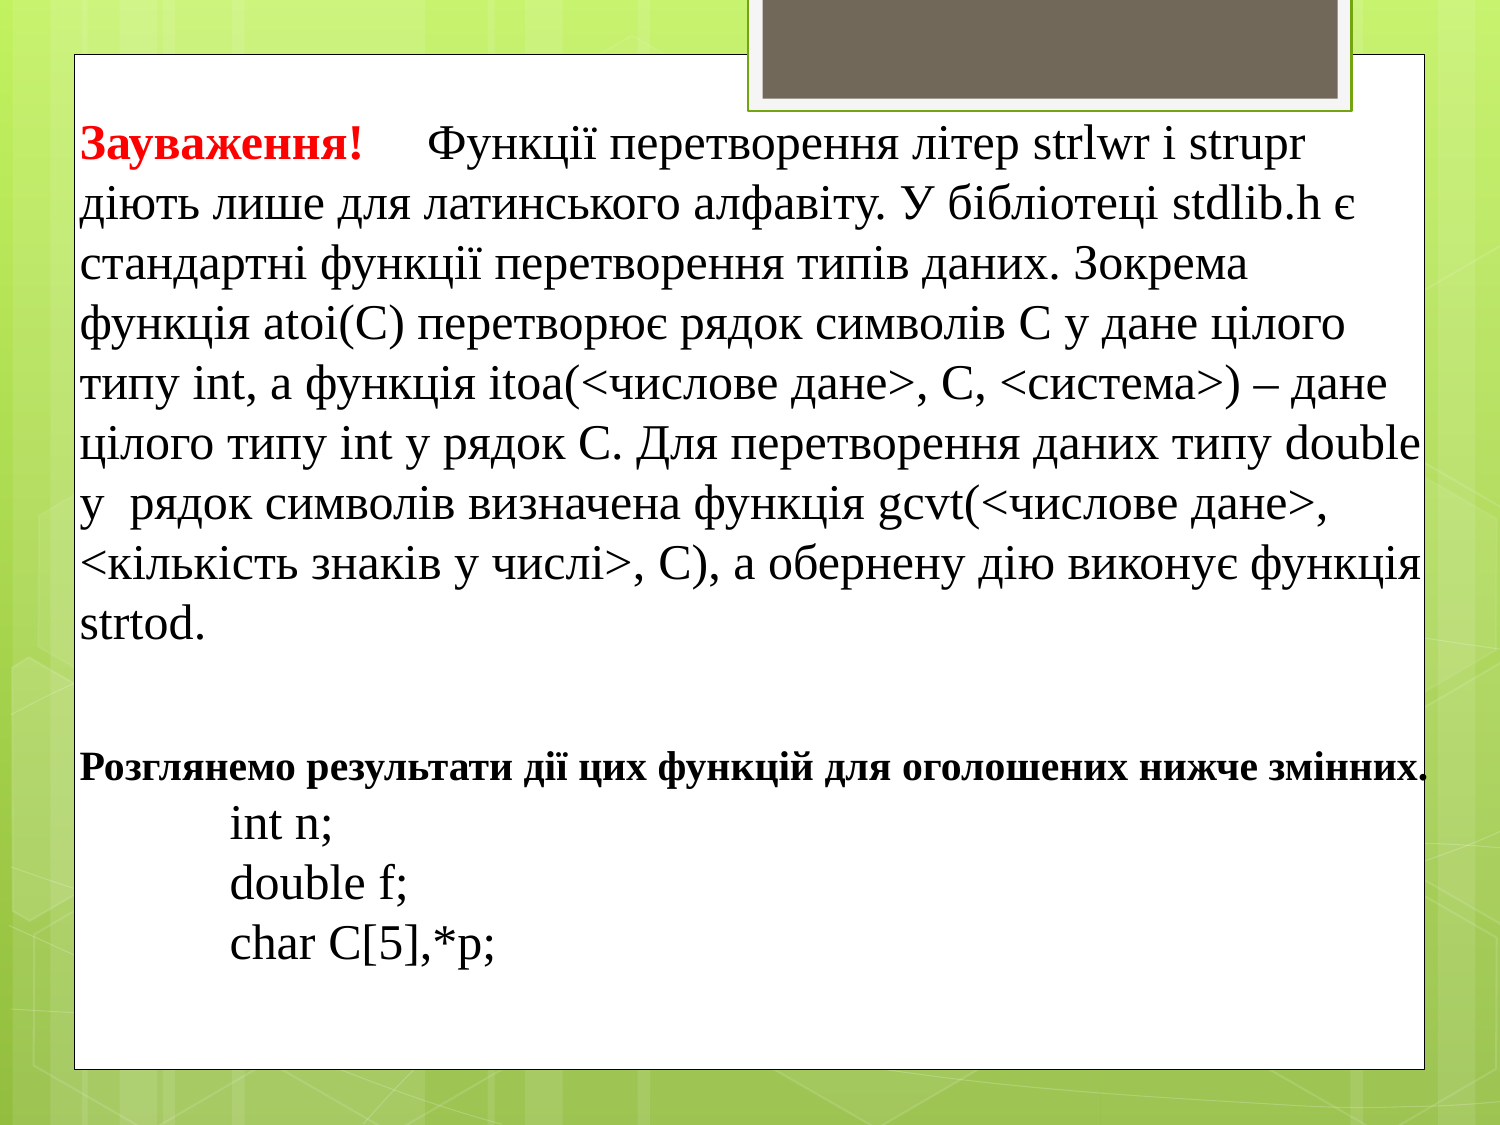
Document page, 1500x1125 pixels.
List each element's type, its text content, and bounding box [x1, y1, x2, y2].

text_box Зауваження! Функції перетворення літер strlwr і strupr діють лише для латинського алфавіту. У бібліотеці stdlib.h є стандартні функції перетворення типів даних. Зокрема функція atoi(С) перетворює рядок символів C у дане цілого типу int, а функція itoa(<числове дане>, C, <система>) – дане цілого типу int у рядок С. Для перетворення даних типу double у рядок символів визначена функція gcvt(<числове дане>, <кількість знаків у числі>, C), а обернену дію виконує функція strtod. Розглянемо результати дії цих функцій для оголошених нижче змінних. int n; double f; char C[5],*p; [64, 101, 1447, 1027]
